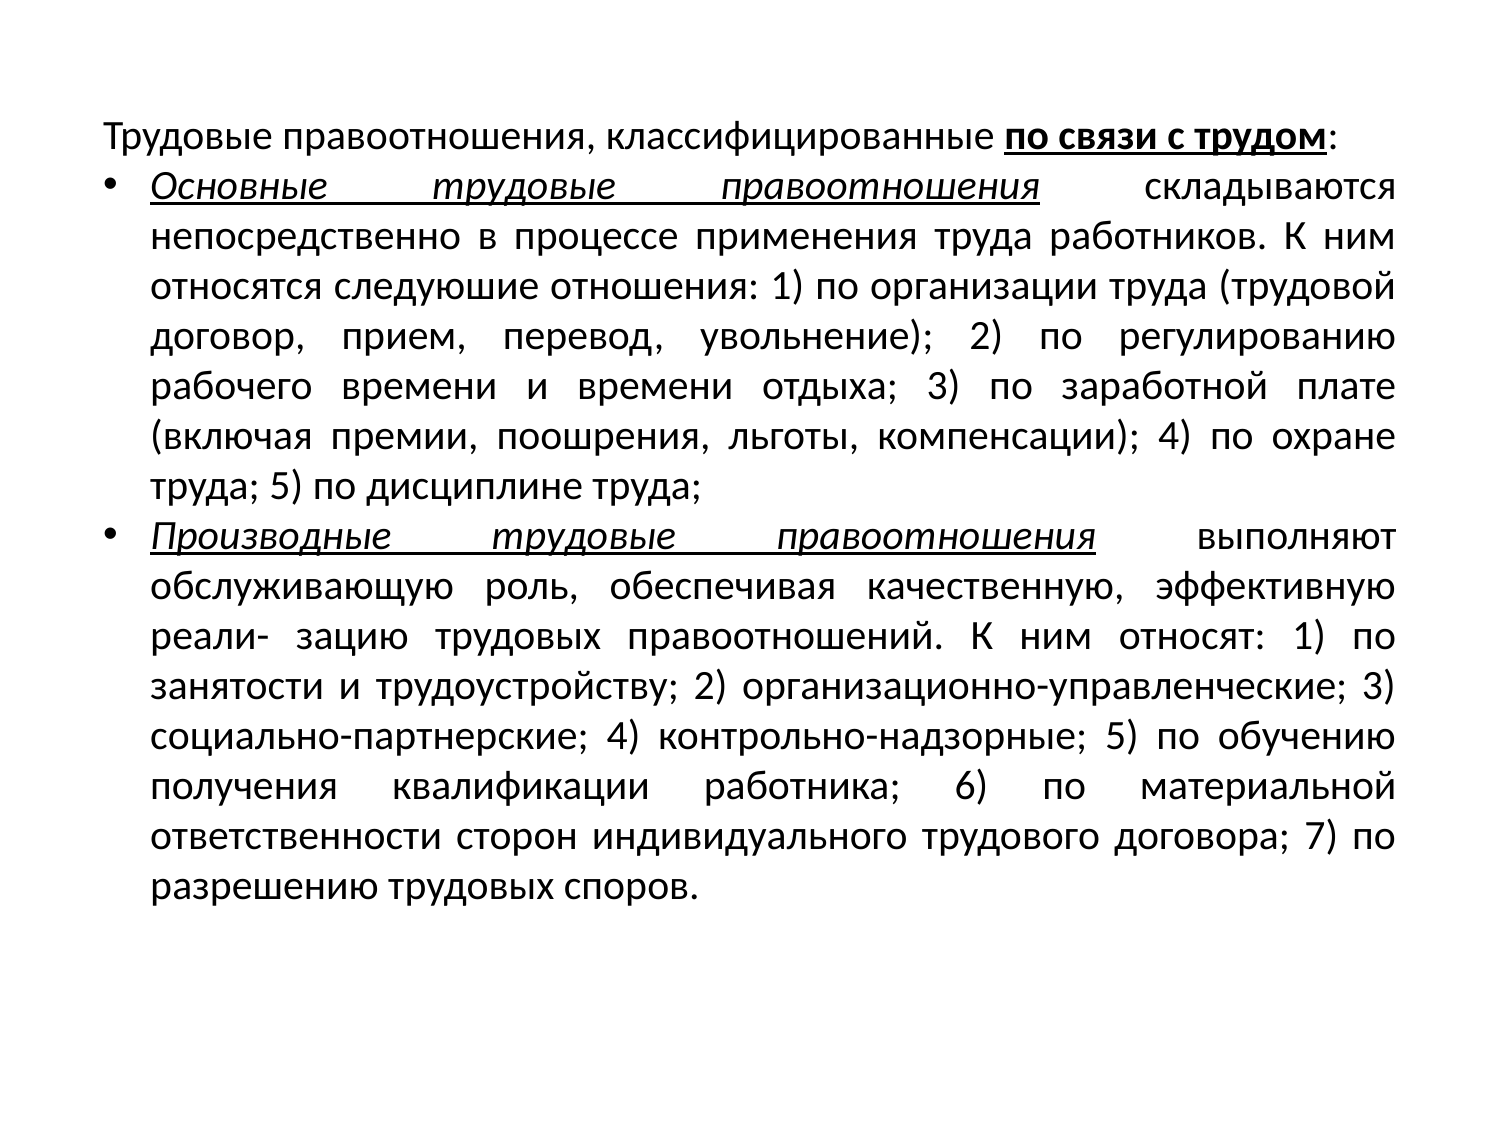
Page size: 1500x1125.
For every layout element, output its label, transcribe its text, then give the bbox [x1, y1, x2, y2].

text_box Трудовые правоотношения, классифицированные по связи с трудом: Основные трудовые правоотношения складываются непосредственно в процессе применения труда работников. К ним относятся следуюшие отношения: 1) по организации труда (трудовой договор, прием, перевод, увольнение); 2) по регулированию рабочего времени и времени отдыха; 3) по заработной плате (включая премии, поошрения, льготы, компенсации); 4) по охране труда; 5) по дисциплине труда; Производные трудовые правоотношения выполняют обслуживающую роль, обеспечивая качественную, эффективную реали- зацию трудовых правоотношений. К ним относят: 1) по занятости и трудоустройству; 2) организационно-управленческие; 3) социально-партнерские; 4) контрольно-надзорные; 5) по обучению получения квалификации работника; 6) по материальной ответственности сторон индивидуального трудового договора; 7) по разрешению трудовых споров. [88, 100, 1412, 916]
